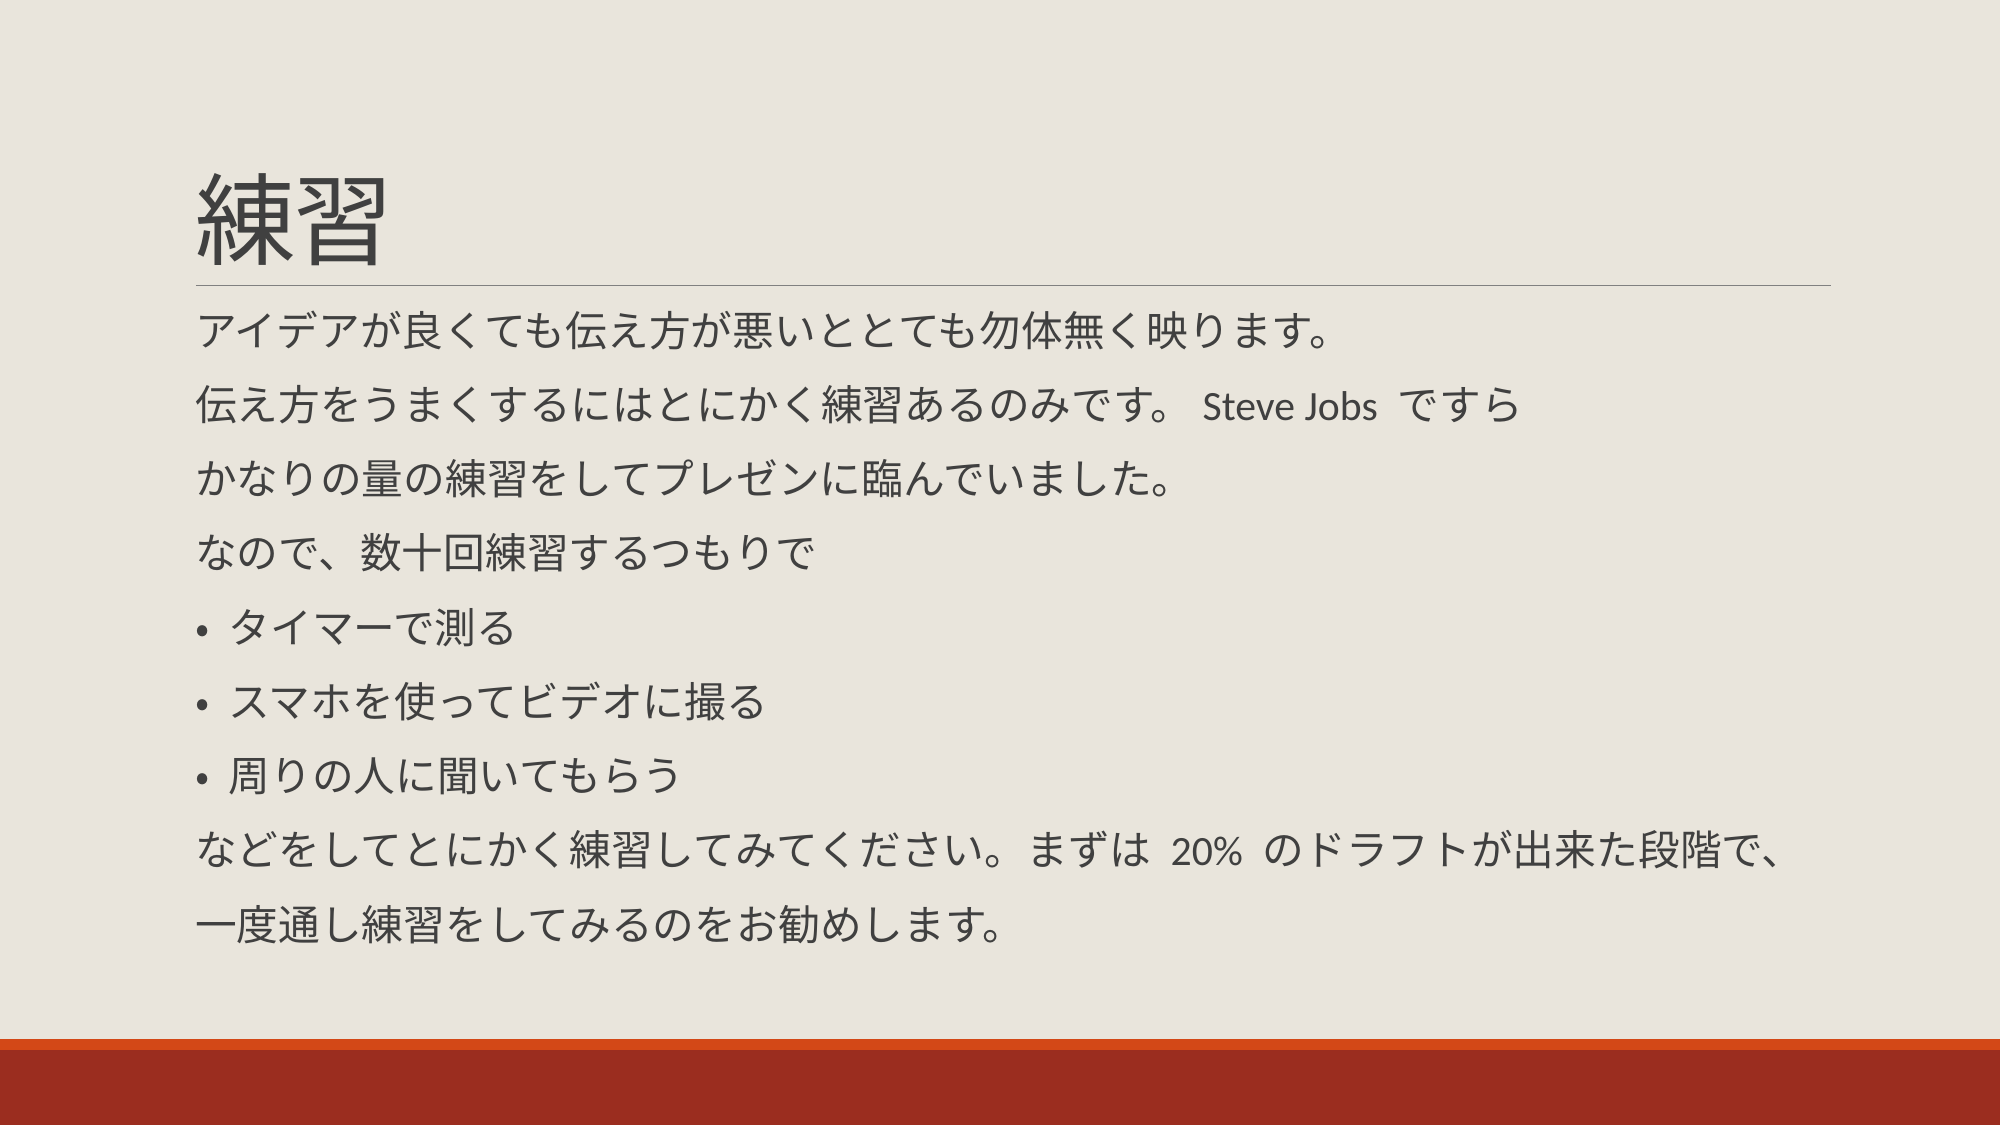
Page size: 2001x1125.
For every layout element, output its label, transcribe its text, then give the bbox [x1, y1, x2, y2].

title 練習 [180, 47, 1830, 285]
list アイデアが良くても伝え方が悪いととても勿体無く映ります。 伝え方をうまくするにはとにかく練習あるのみです。Steve Jobs ですら かなりの量の練習をしてプレゼンに臨んでいました。 なので、数十回練習するつもりで • タイマーで測る • スマホを使ってビデオに撮る • 周りの人に聞いてもらう などをしてとにかく練習してみてください。まずは 20% のドラフトが出来た段階で、 一度通し練習をしてみるのをお勧めします。 [180, 302, 1830, 963]
